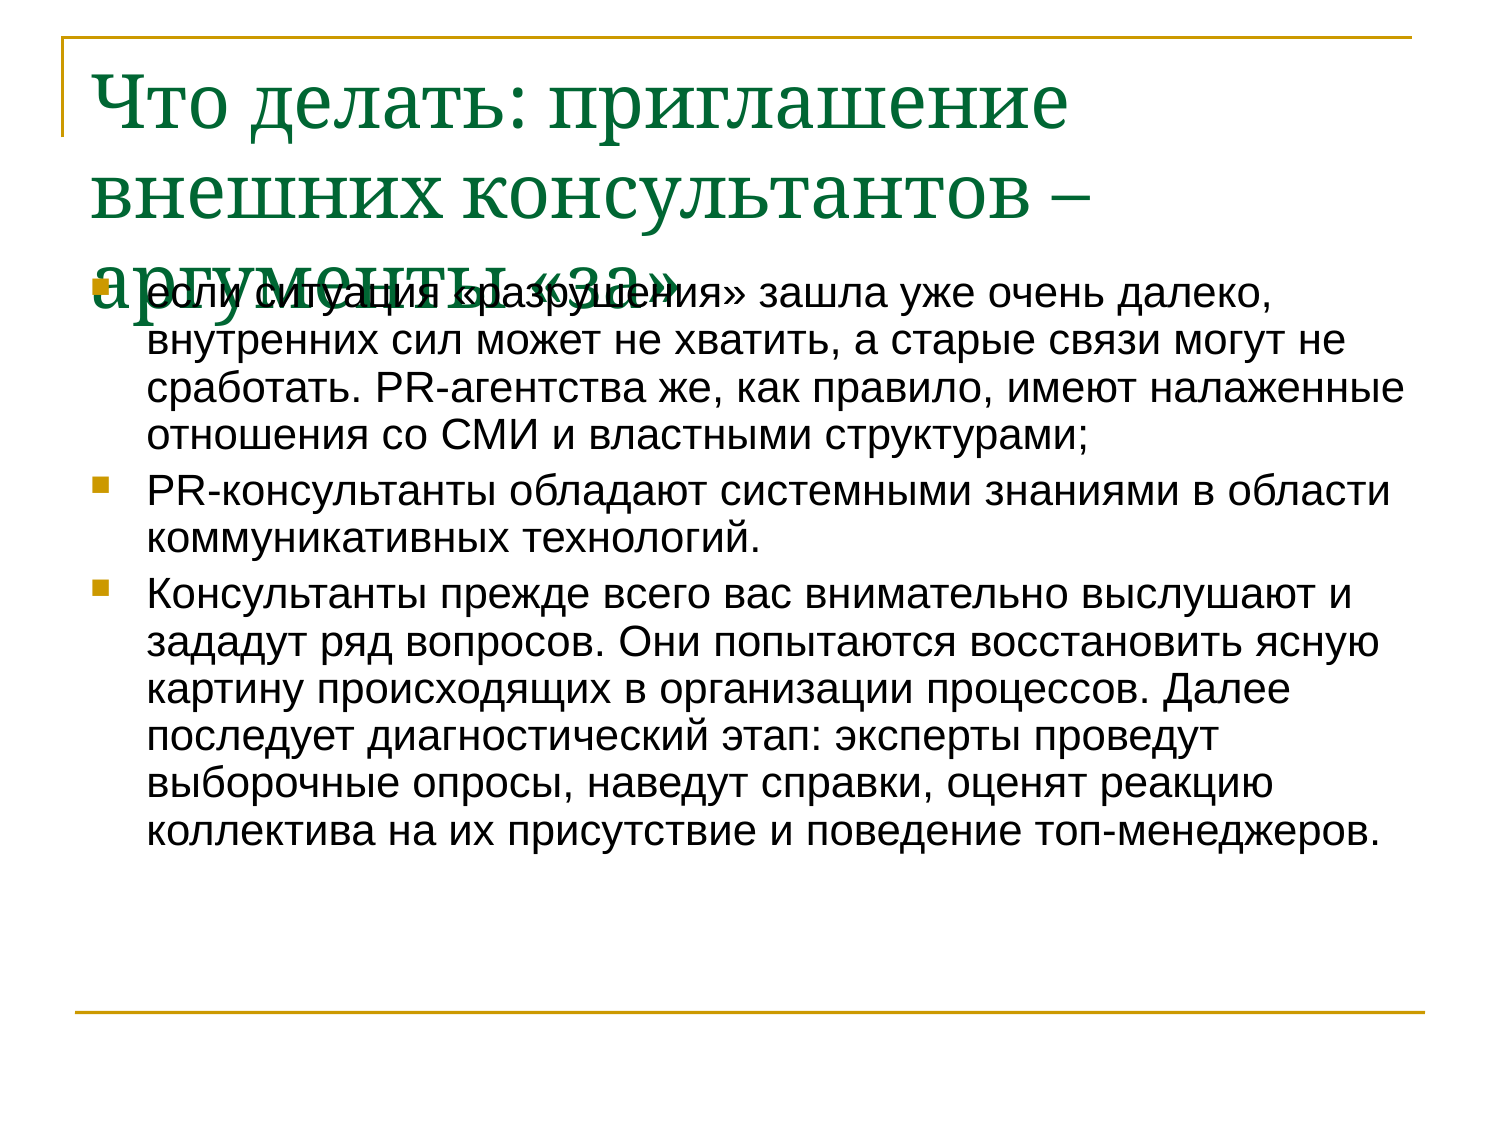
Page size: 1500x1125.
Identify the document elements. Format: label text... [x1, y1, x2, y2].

title Что делать: приглашение внешних консультантов – аргументы «за» [74, 45, 1426, 233]
list если ситуация «разрушения» зашла уже очень далеко, внутренних сил может не хватить, а старые связи могут не сработать. PR-агентства же, как правило, имеют налаженные отношения со СМИ и властными структурами; PR-консультанты обладают системными знаниями в области коммуникативных технологий. Консультанты прежде всего вас внимательно выслушают и зададут ряд вопросов. Они попытаются восстановить ясную картину происходящих в организации процессов. Далее последует диагностический этап: эксперты проведут выборочные опросы, наведут справки, оценят реакцию коллектива на их присутствие и поведение топ-менеджеров. [74, 262, 1426, 1006]
